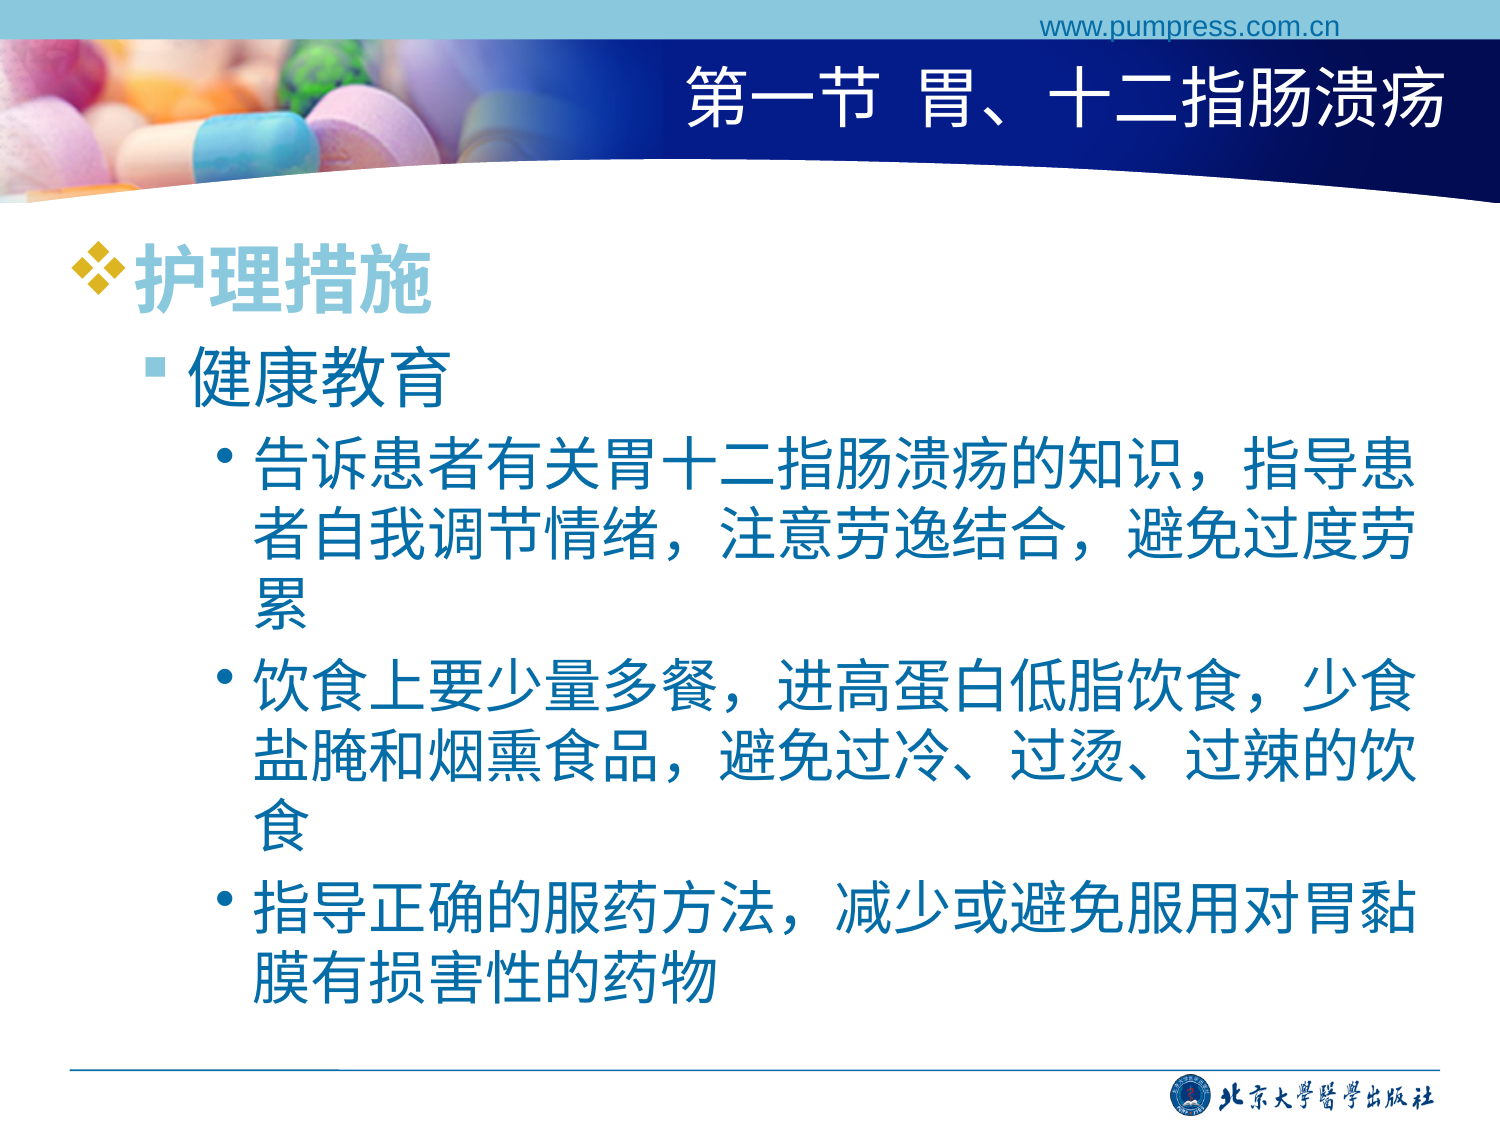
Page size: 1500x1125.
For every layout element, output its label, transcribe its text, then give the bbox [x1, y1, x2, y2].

picture [0, 40, 1500, 203]
title 第一节 胃、十二指肠溃疡 [137, 49, 1463, 143]
picture [1170, 1074, 1436, 1118]
list 护理措施 健康教育 告诉患者有关胃十二指肠溃疡的知识，指导患者自我调节情绪，注意劳逸结合，避免过度劳累 饮食上要少量多餐，进高蛋白低脂饮食，少食盐腌和烟熏食品，避免过冷、过烫、过辣的饮食 指导正确的服药方法，减少或避免服用对胃黏膜有损害性的药物 [49, 224, 1463, 1026]
slide_number www.pumpress.com.cn [1025, 0, 1463, 38]
